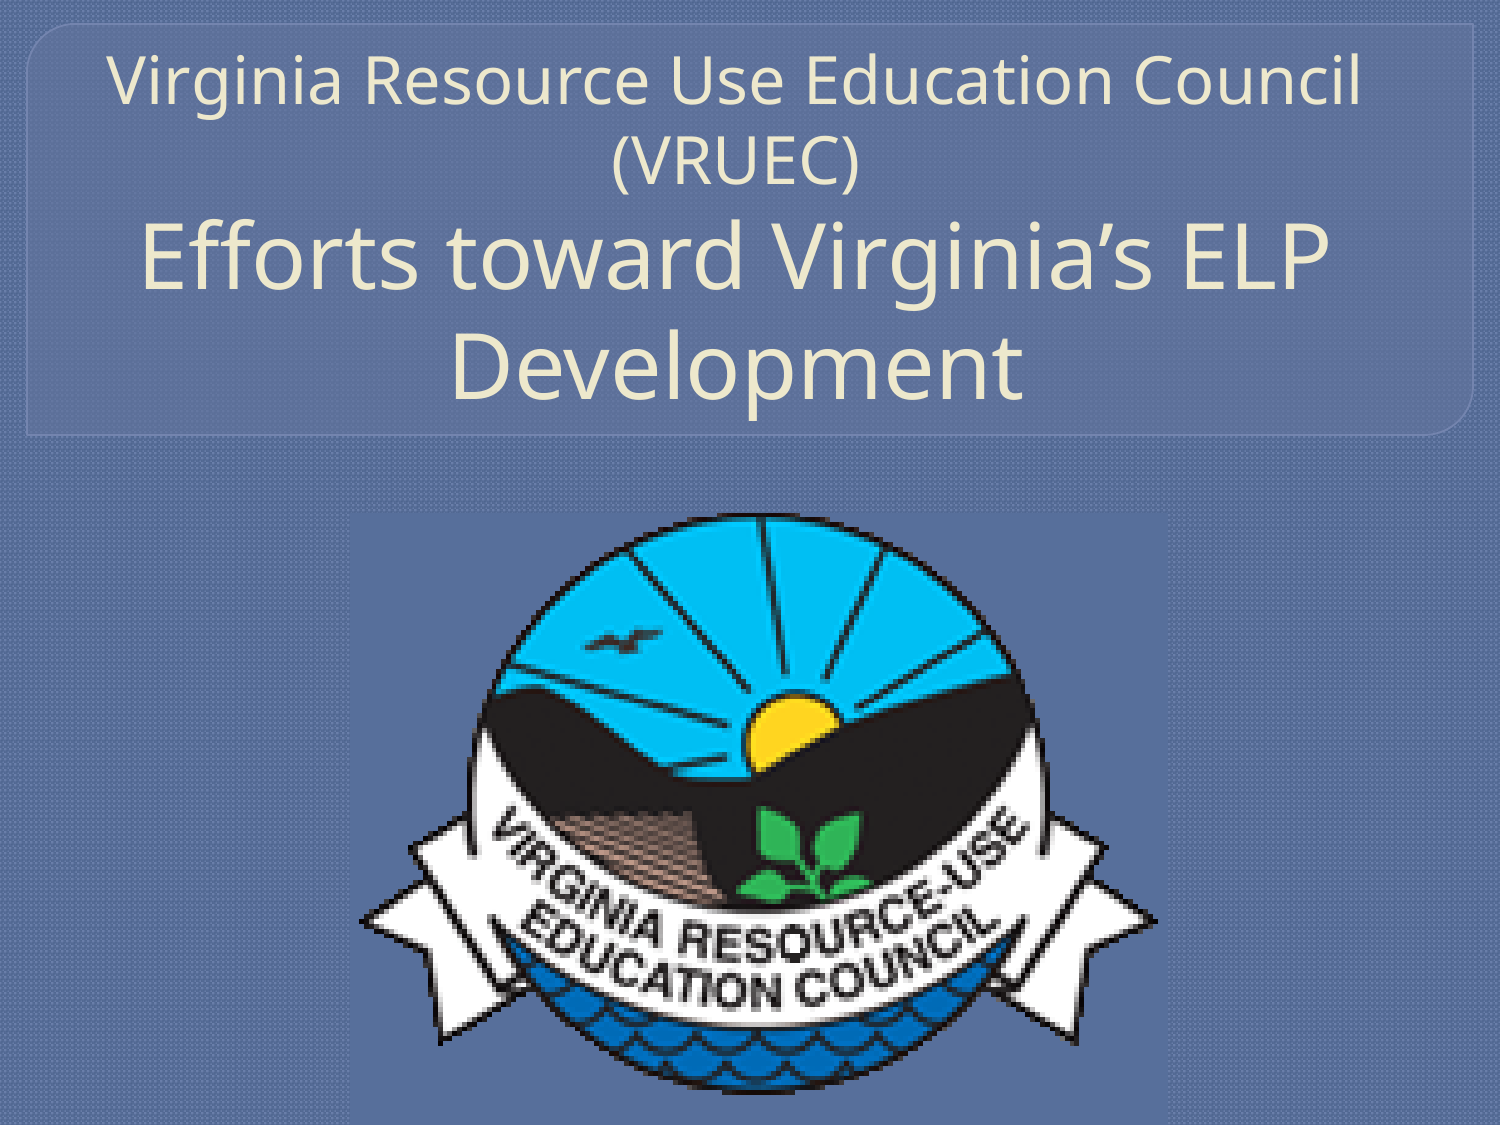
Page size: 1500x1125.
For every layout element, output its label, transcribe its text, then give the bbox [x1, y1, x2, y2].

picture [349, 512, 1168, 1125]
title Virginia Resource Use Education Council (VRUEC) Efforts toward Virginia’s ELP Development [76, 62, 1427, 425]
